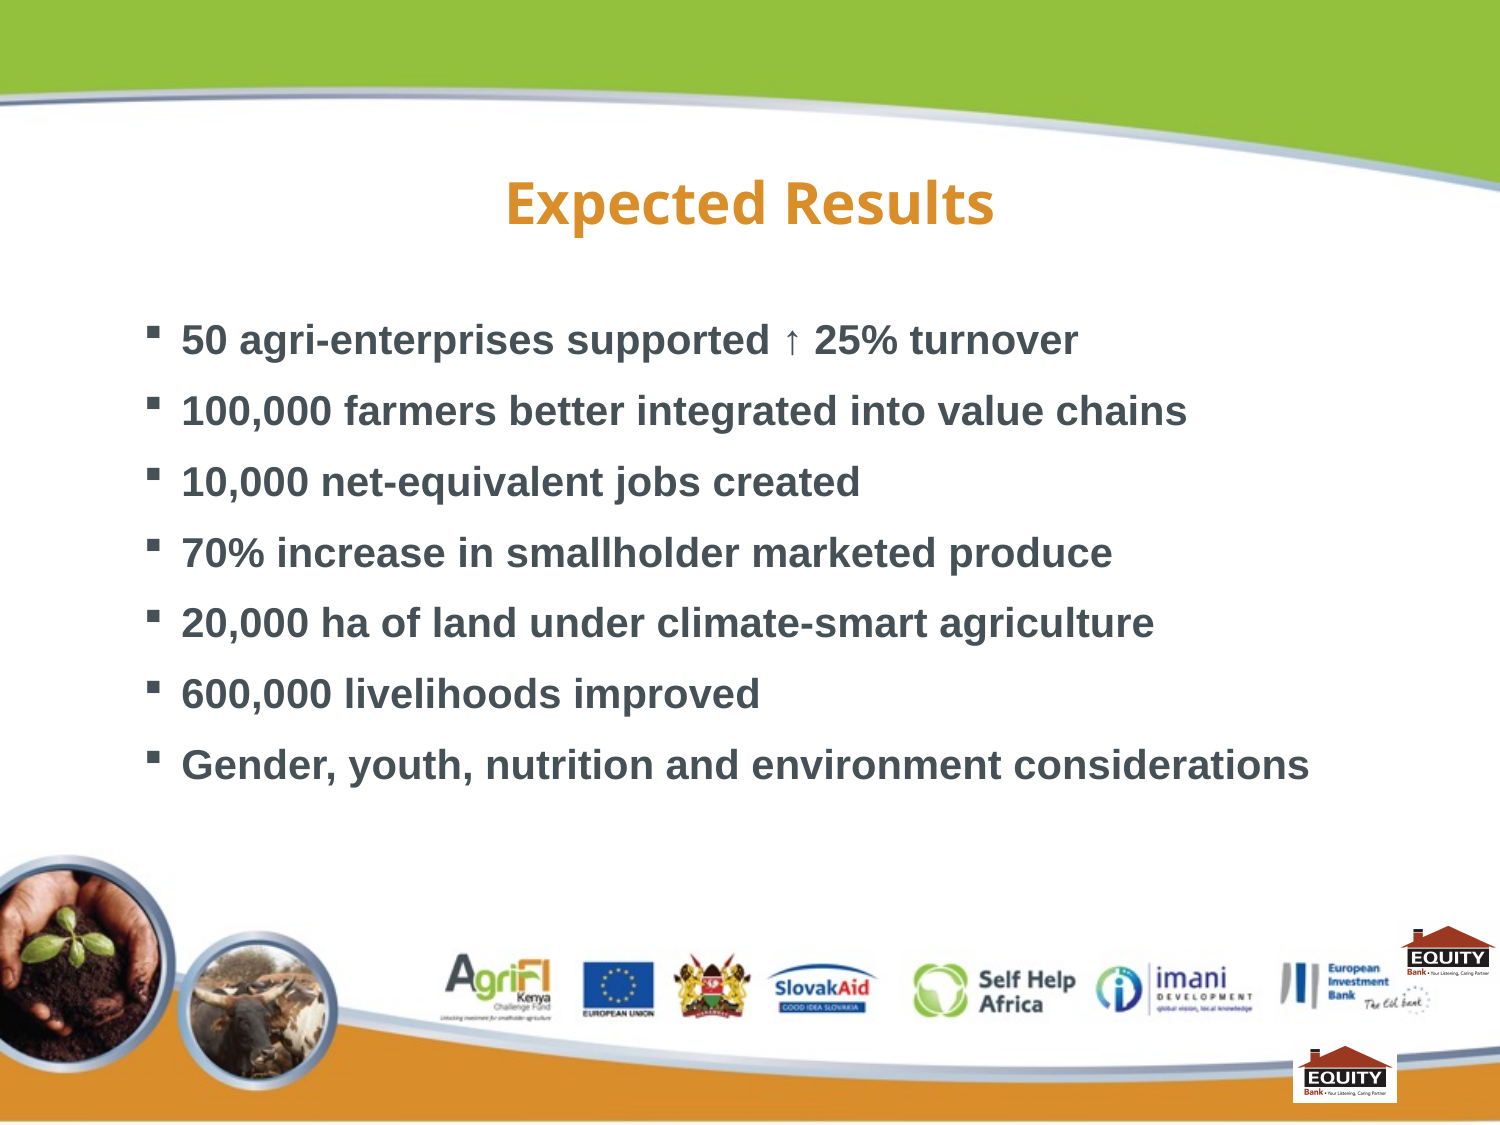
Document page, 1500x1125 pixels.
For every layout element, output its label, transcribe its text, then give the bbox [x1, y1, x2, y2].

text_box 50 agri-enterprises supported ↑ 25% turnover 100,000 farmers better integrated into value chains 10,000 net-equivalent jobs created 70% increase in smallholder marketed produce 20,000 ha of land under climate-smart agriculture 600,000 livelihoods improved Gender, youth, nutrition and environment considerations [128, 234, 1376, 891]
title Expected Results [103, 155, 1397, 257]
picture [0, 0, 1500, 1125]
